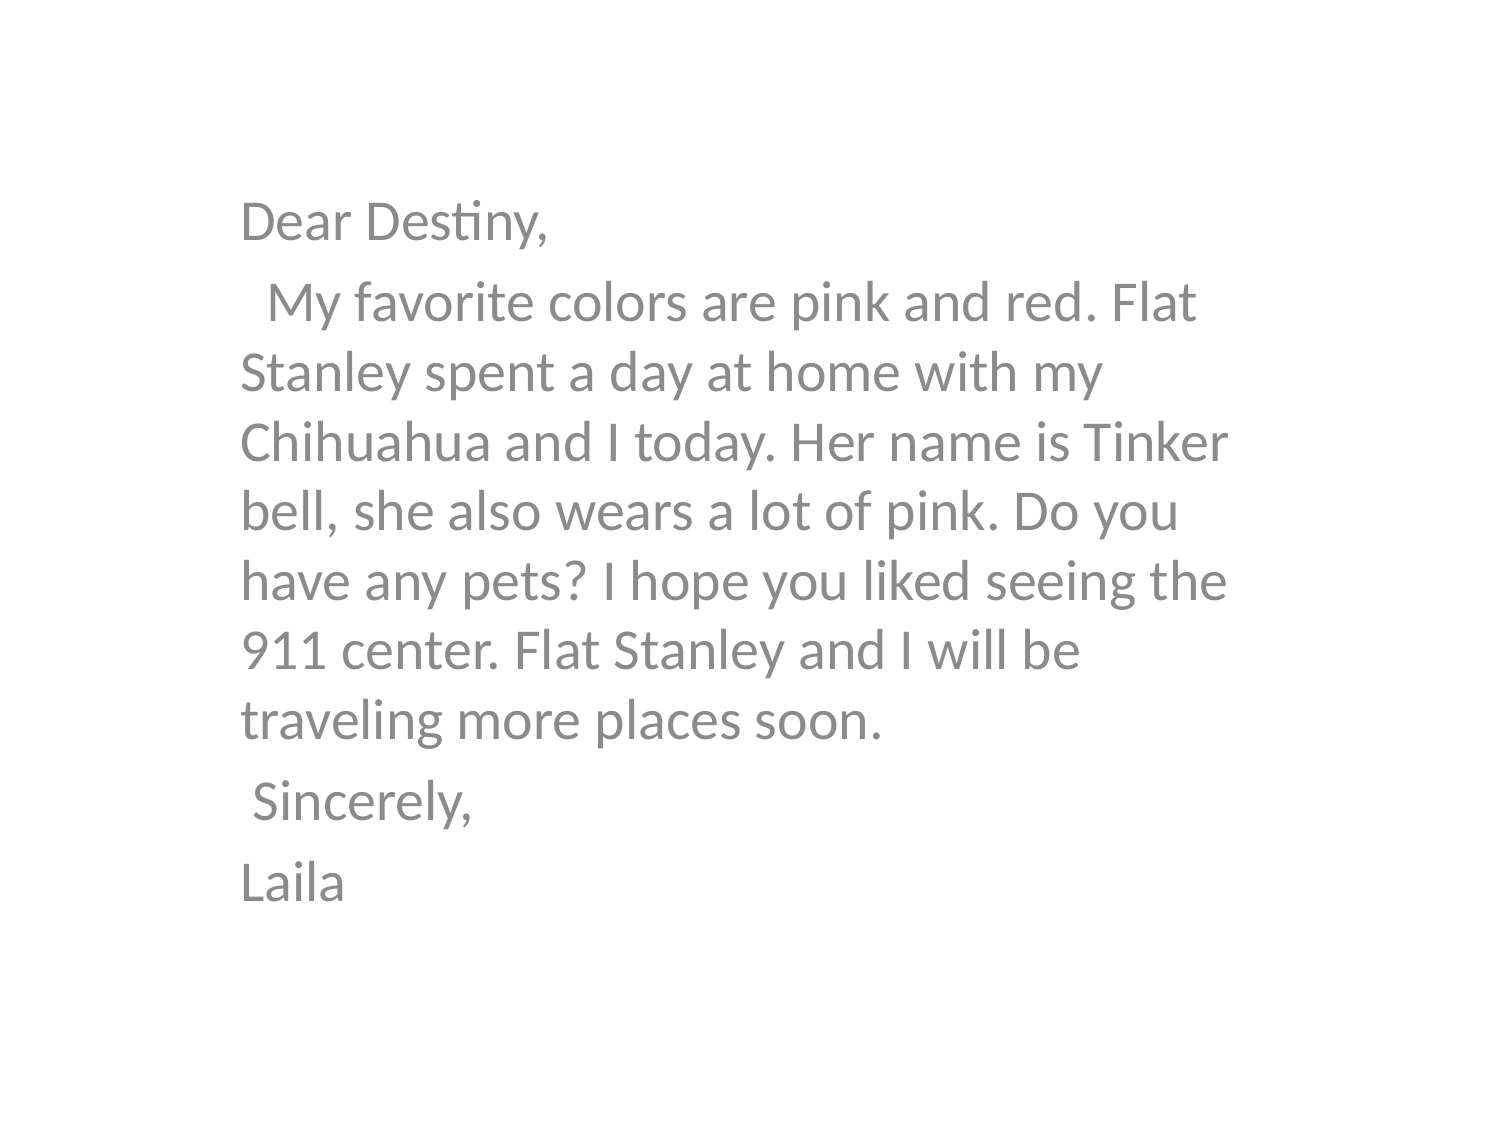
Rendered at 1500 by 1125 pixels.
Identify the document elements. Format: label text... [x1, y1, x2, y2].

subtitle Dear Destiny, My favorite colors are pink and red. Flat Stanley spent a day at home with my Chihuahua and I today. Her name is Tinker bell, she also wears a lot of pink. Do you have any pets? I hope you liked seeing the 911 center. Flat Stanley and I will be traveling more places soon. Sincerely, Laila [225, 174, 1275, 925]
